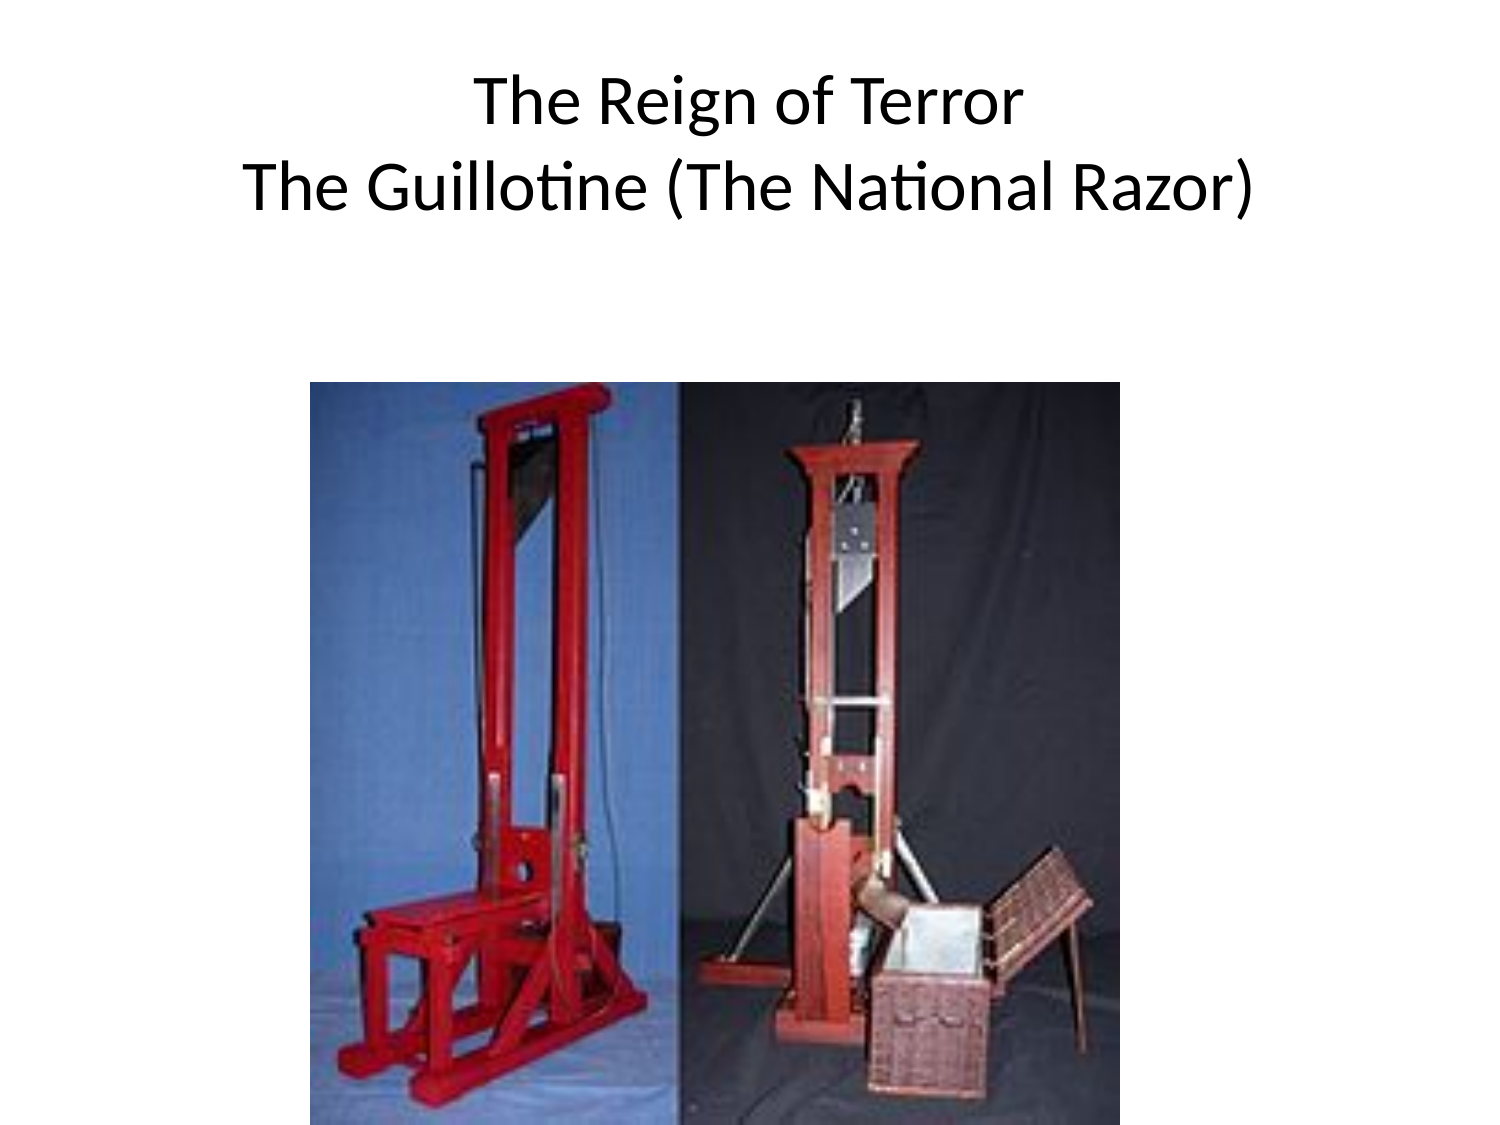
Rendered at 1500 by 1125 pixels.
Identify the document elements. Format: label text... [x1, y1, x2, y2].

title The Reign of Terror The Guillotine (The National Razor) [75, 45, 1425, 233]
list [39, 382, 1390, 1125]
text_box [1120, 159, 1151, 266]
